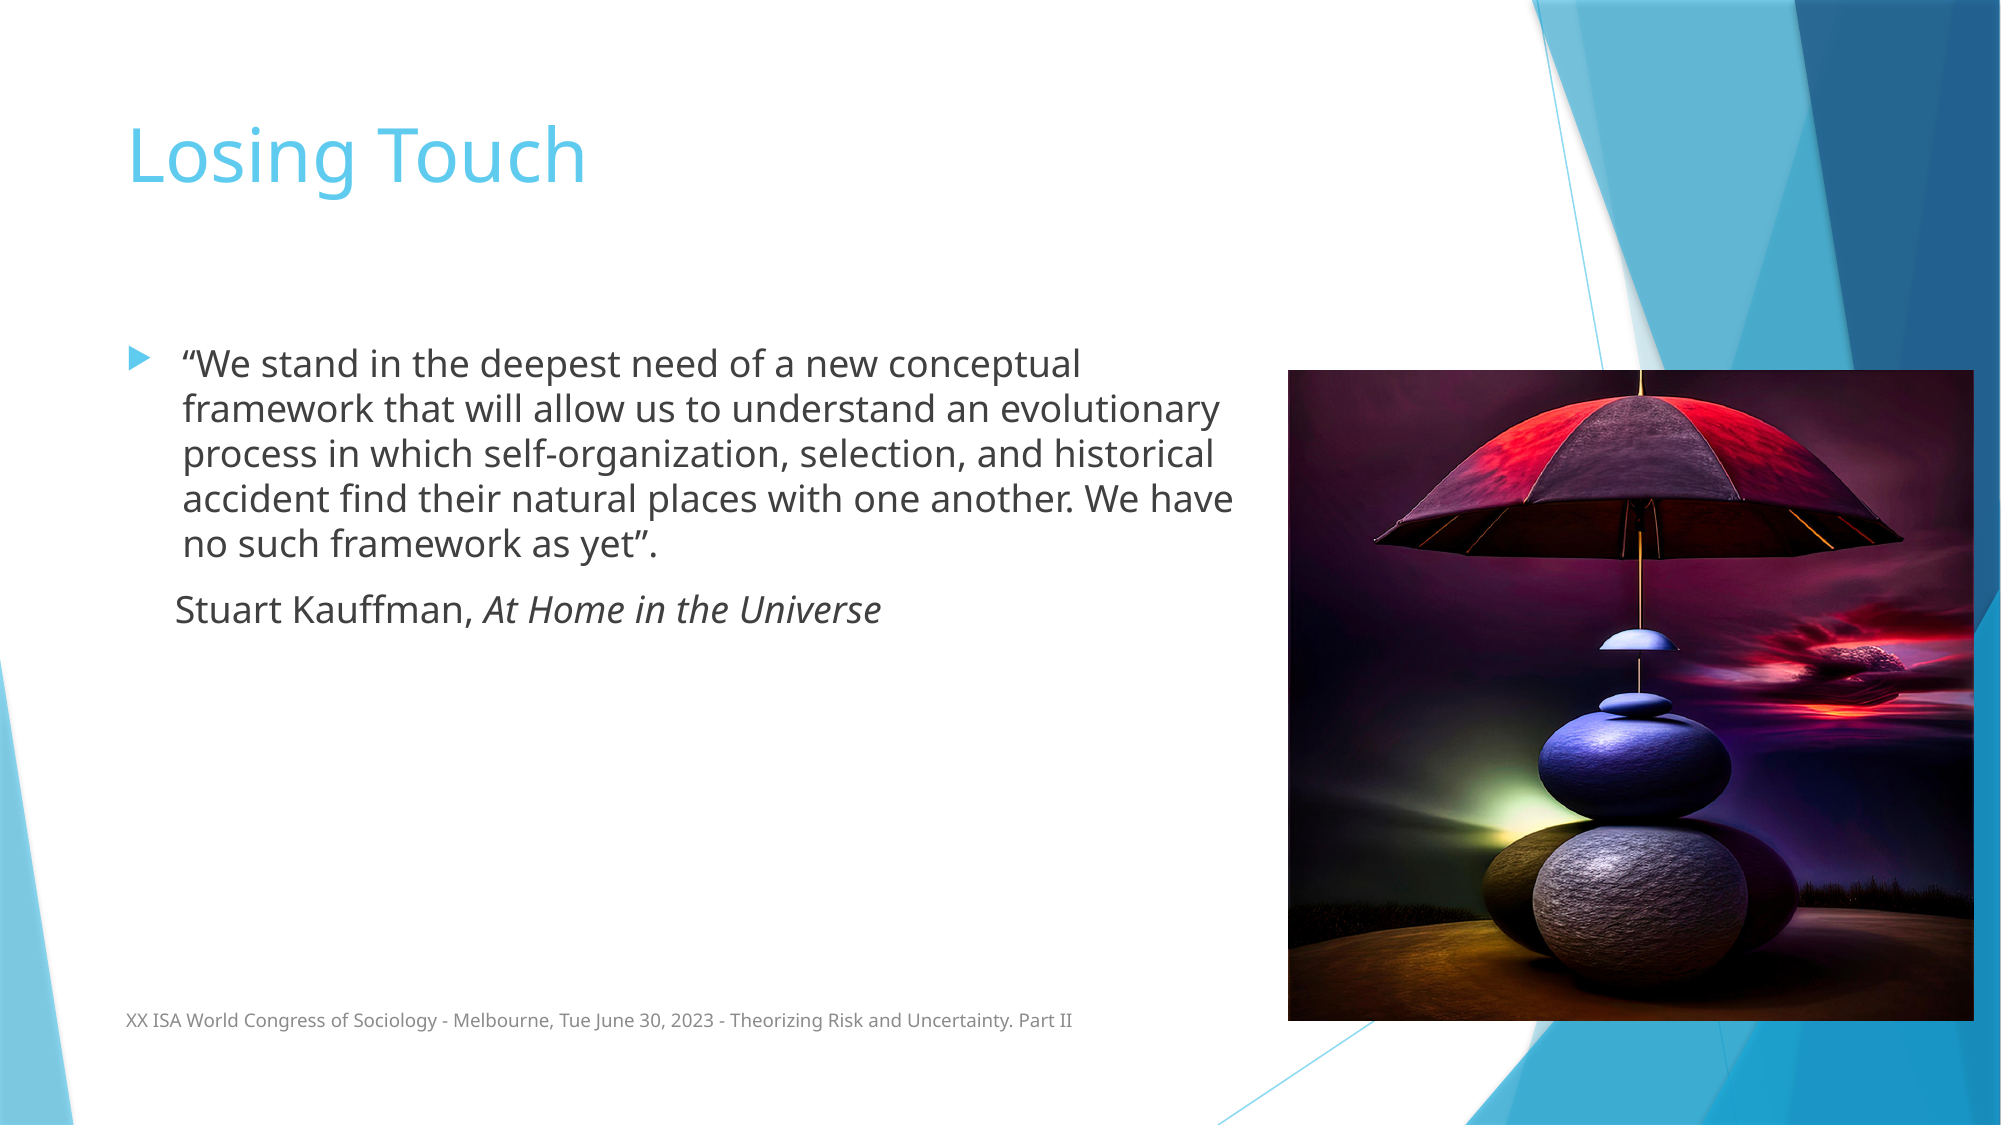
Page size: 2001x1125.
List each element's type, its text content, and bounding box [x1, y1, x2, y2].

list “We stand in the deepest need of a new conceptual framework that will allow us to understand an evolutionary process in which self-organization, selection, and historical accident find their natural places with one another. We have no such framework as yet”. Stuart Kauffman, At Home in the Universe [111, 332, 1281, 856]
title Losing Touch [111, 99, 1522, 317]
picture [1287, 370, 1975, 1022]
footer XX ISA World Congress of Sociology - Melbourne, Tue June 30, 2023 - Theorizing Risk and Uncertainty. Part II [111, 991, 1145, 1051]
